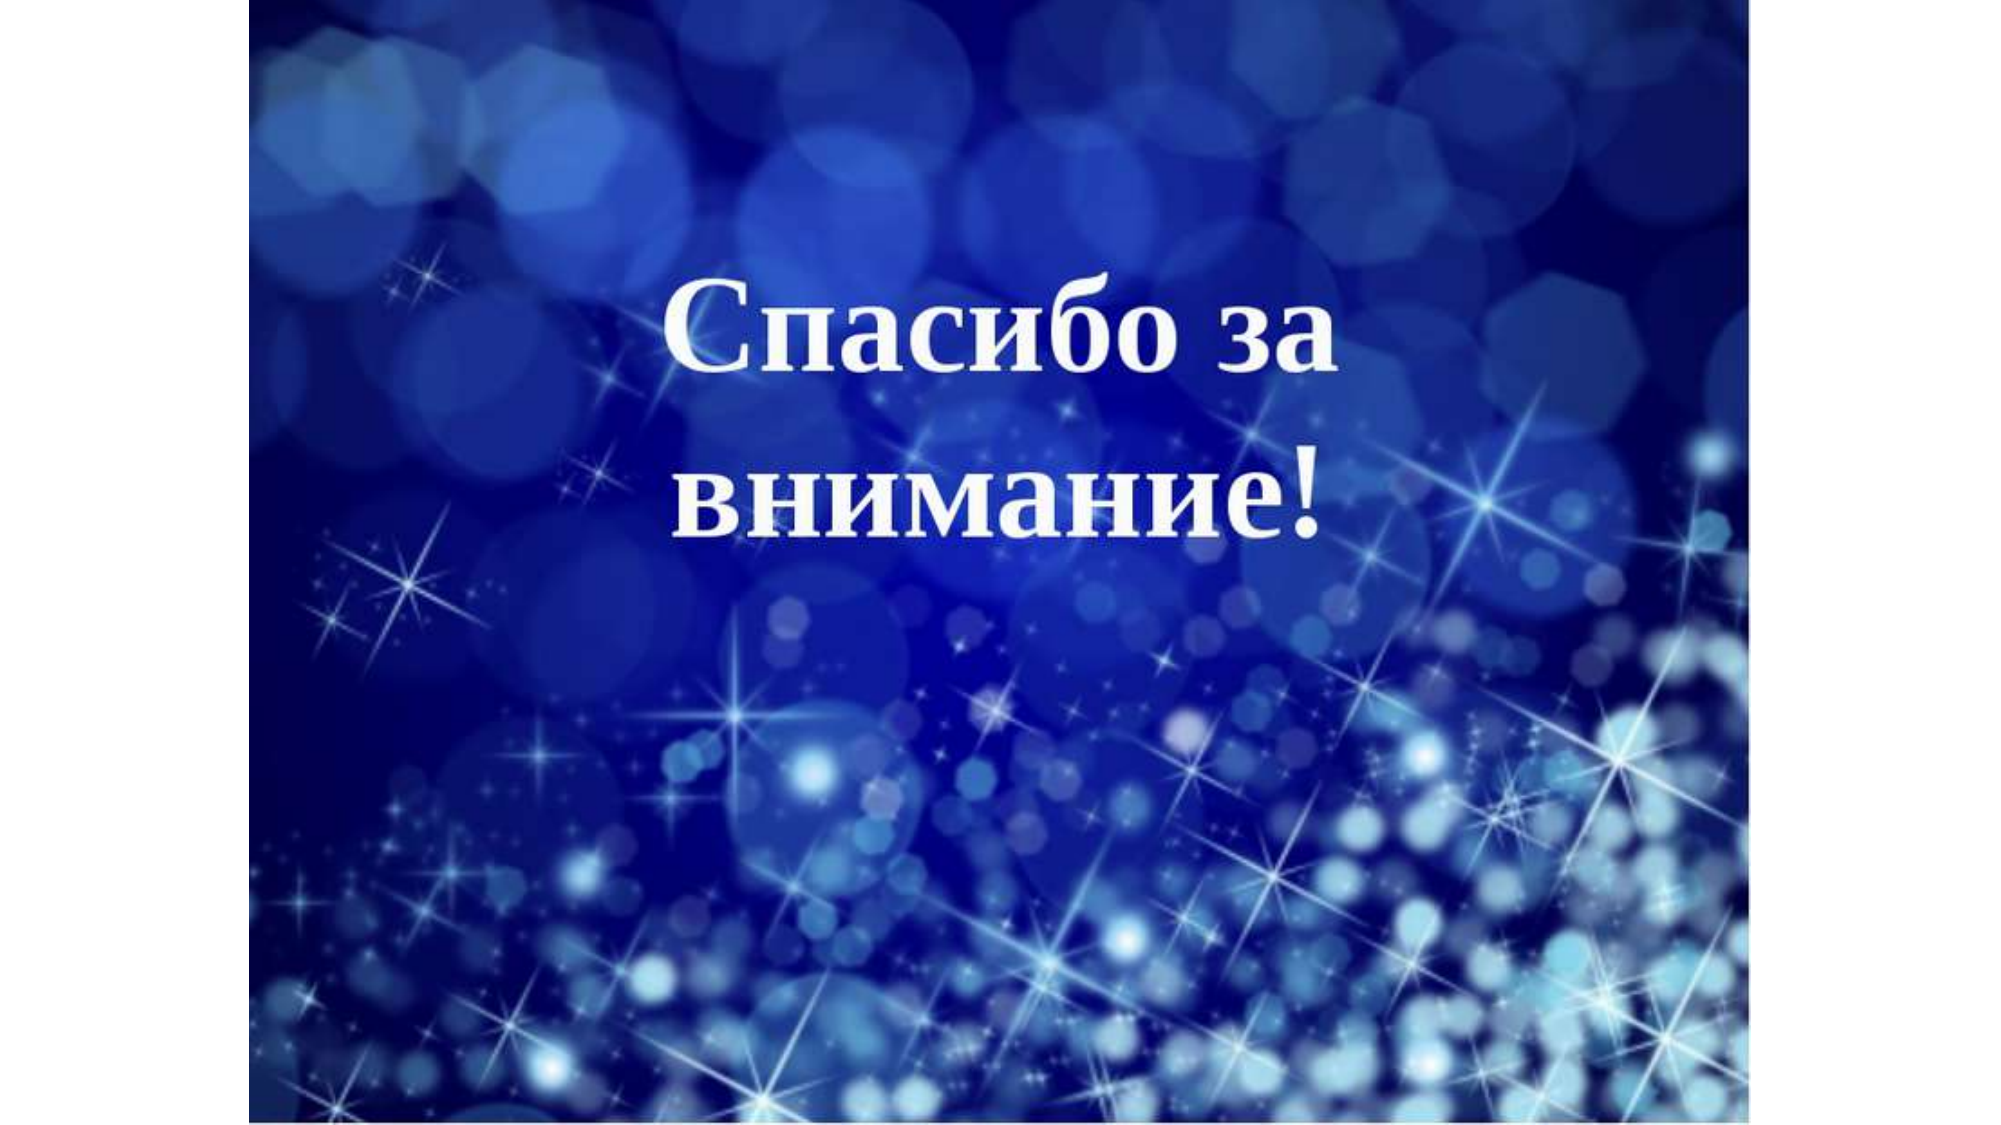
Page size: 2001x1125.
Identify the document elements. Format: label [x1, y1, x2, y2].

picture [249, 0, 1751, 1125]
